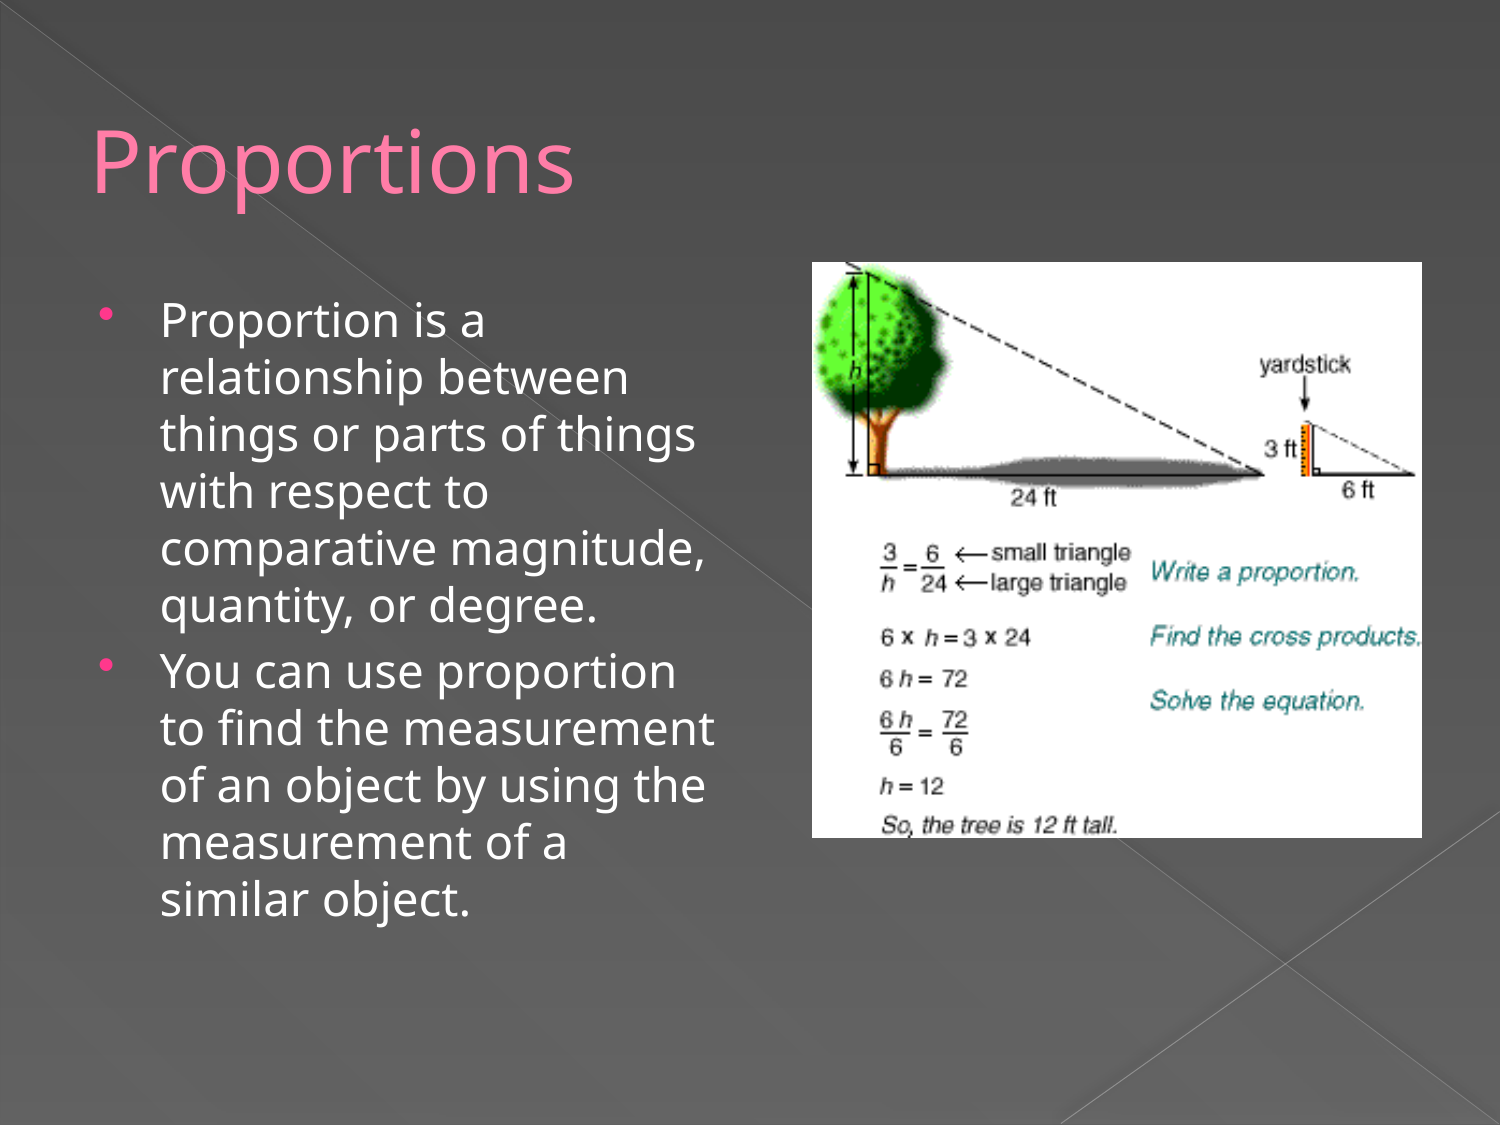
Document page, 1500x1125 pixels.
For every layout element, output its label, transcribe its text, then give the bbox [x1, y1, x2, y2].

list Proportion is a relationship between things or parts of things with respect to comparative magnitude, quantity, or degree. You can use proportion to find the measurement of an object by using the measurement of a similar object. [75, 282, 738, 1025]
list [812, 262, 1422, 838]
title Proportions [75, 43, 1425, 274]
